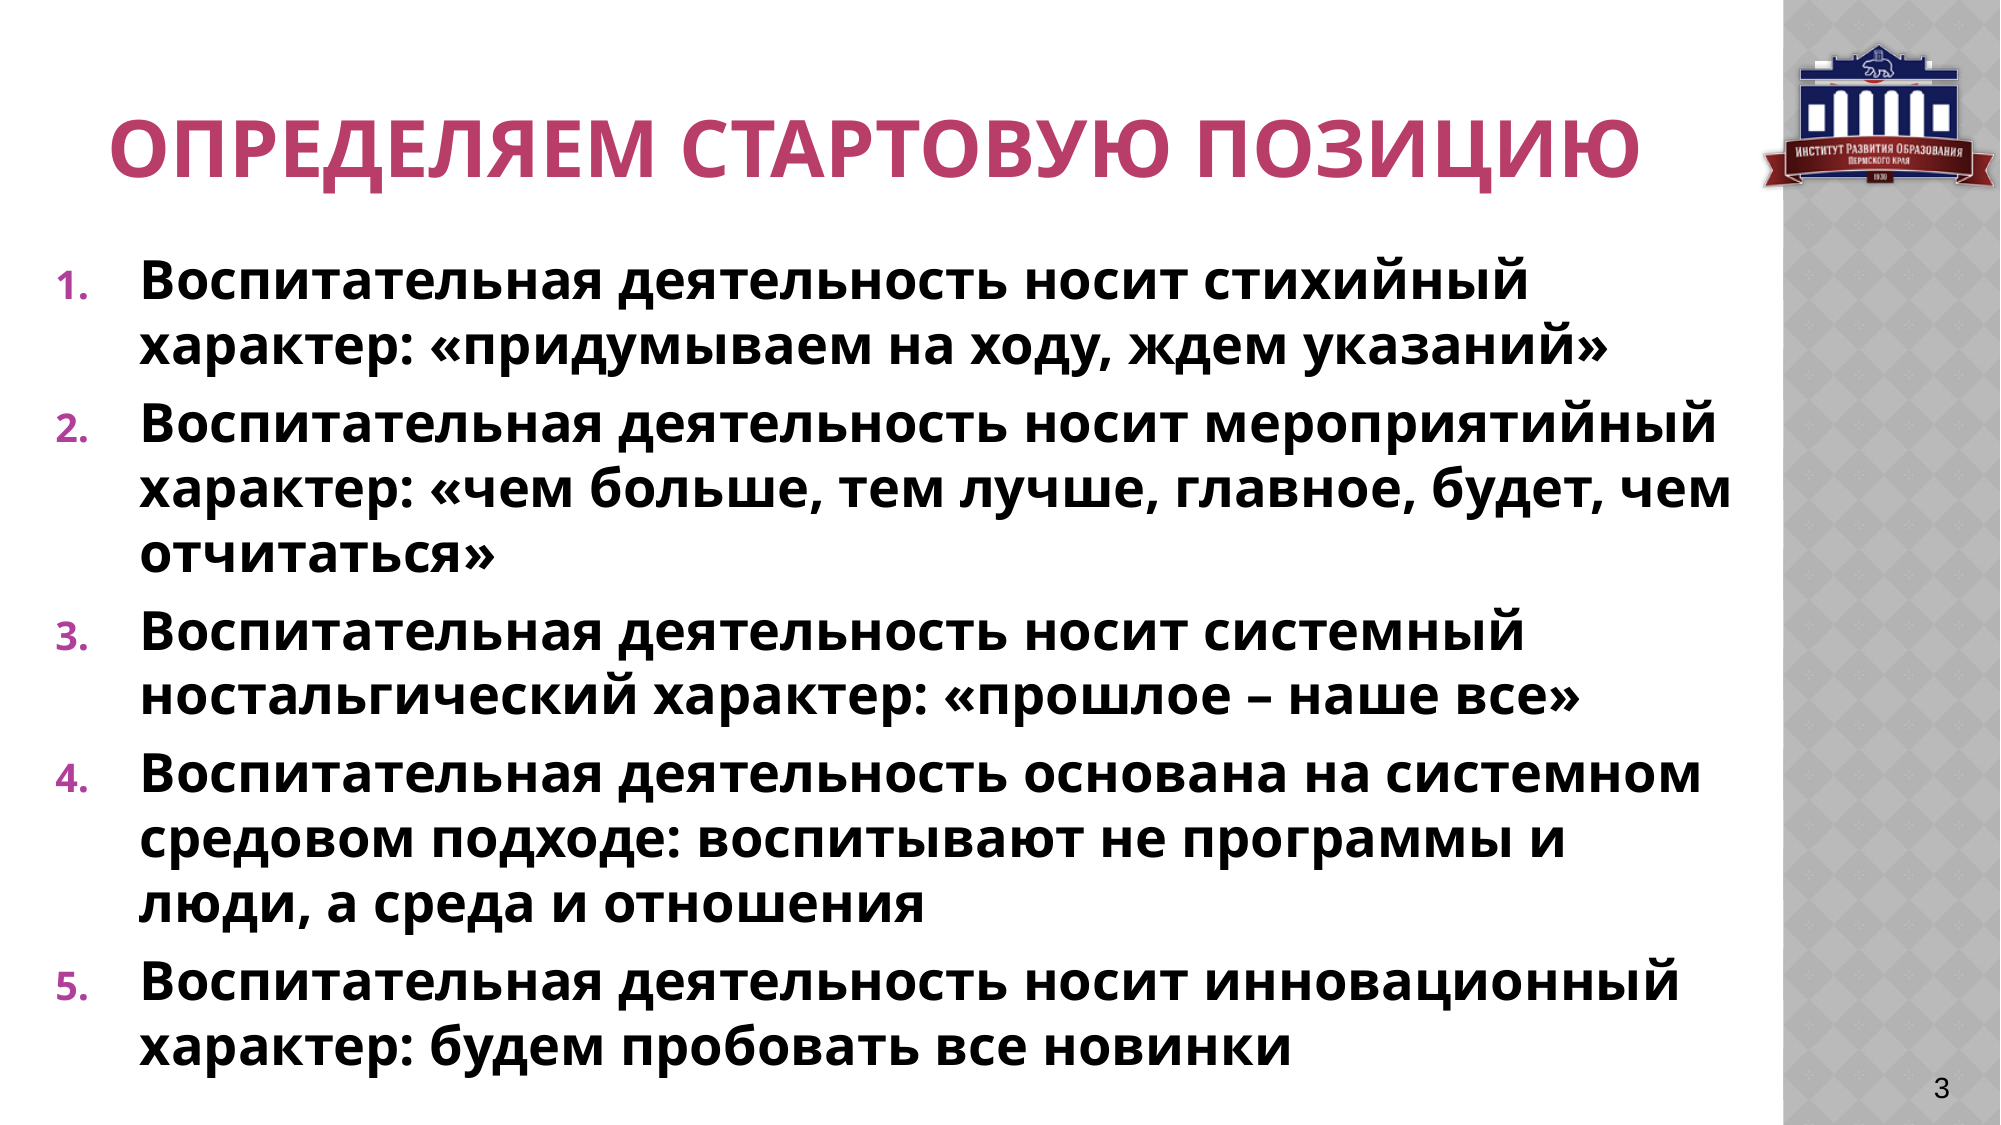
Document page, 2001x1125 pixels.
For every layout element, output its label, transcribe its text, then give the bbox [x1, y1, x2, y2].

title Определяем стартовую позицию [99, 52, 1684, 193]
list Воспитательная деятельность носит стихийный характер: «придумываем на ходу, ждем указаний» Воспитательная деятельность носит мероприятийный характер: «чем больше, тем лучше, главное, будет, чем отчитаться» Воспитательная деятельность носит системный ностальгический характер: «прошлое – наше все» Воспитательная деятельность основана на системном средовом подходе: воспитывают не программы и люди, а среда и отношения Воспитательная деятельность носит инновационный характер: будем пробовать все новинки [40, 237, 1758, 1089]
picture [1757, 38, 2000, 194]
